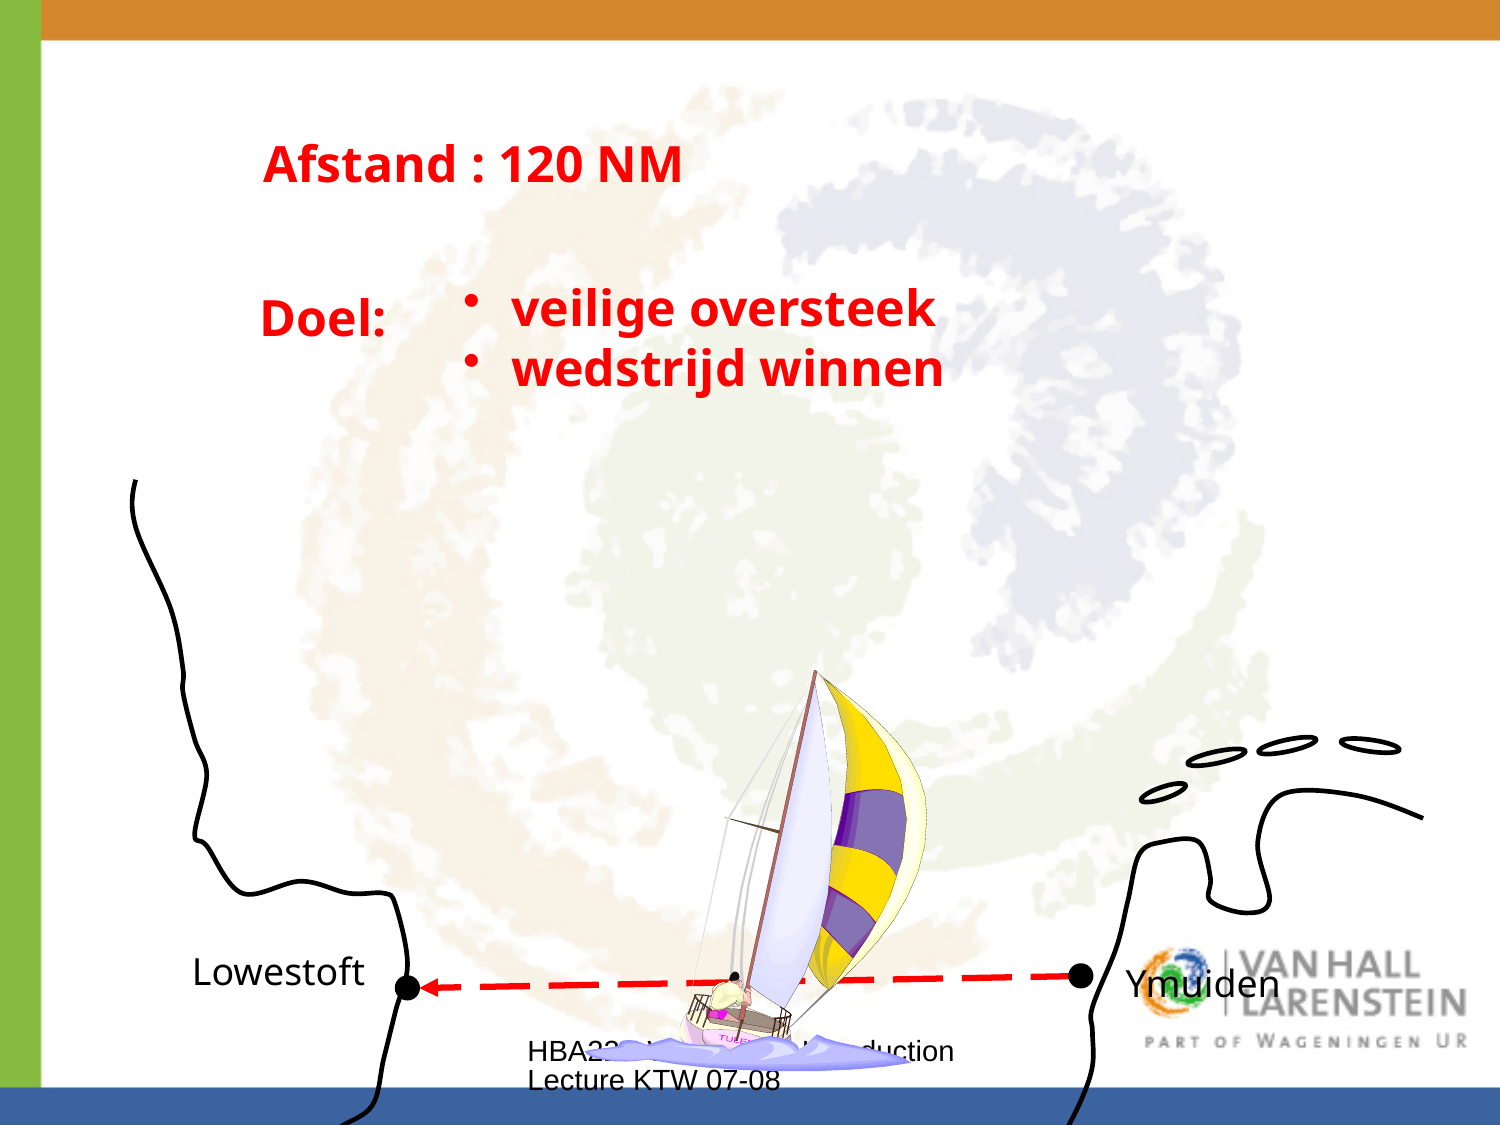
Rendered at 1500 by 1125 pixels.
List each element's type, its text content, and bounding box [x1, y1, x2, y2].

text_box [1114, 790, 1424, 952]
text_box veilige oversteek wedstrijd winnen [448, 269, 961, 404]
text_box [1258, 737, 1317, 755]
footer HBA22E Workshops Introduction Lecture KTW 07-08 [512, 1024, 988, 1103]
text_box Ymuiden [1110, 952, 1296, 1012]
text_box Doel: [244, 278, 402, 354]
text_box [125, 479, 408, 1125]
text_box [1187, 748, 1246, 766]
picture [0, 0, 1500, 1125]
text_box [1340, 738, 1400, 753]
text_box Lowestoft [177, 940, 380, 1001]
text_box [395, 976, 420, 1000]
text_box Afstand : 120 NM [248, 125, 700, 201]
text_box [1069, 964, 1093, 988]
text_box [1068, 964, 1208, 1125]
text_box [420, 981, 434, 994]
text_box [1141, 783, 1186, 803]
